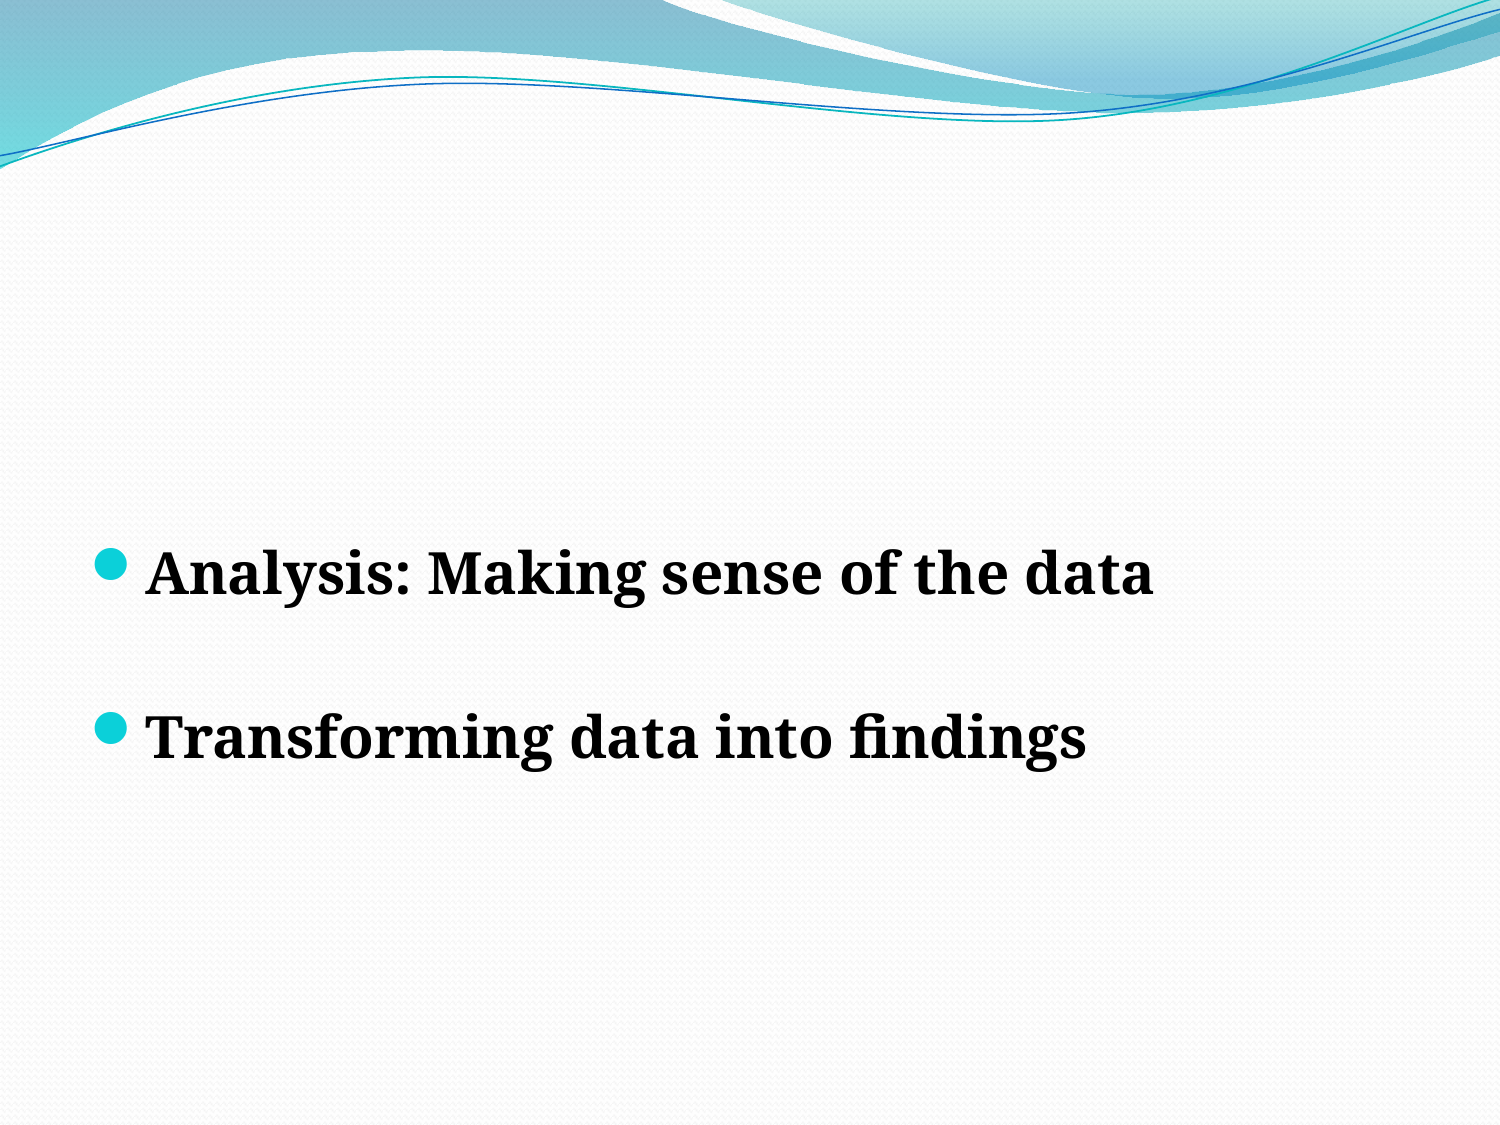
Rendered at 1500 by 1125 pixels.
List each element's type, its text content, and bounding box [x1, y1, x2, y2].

list Analysis: Making sense of the data Transforming data into findings [74, 317, 1426, 1038]
